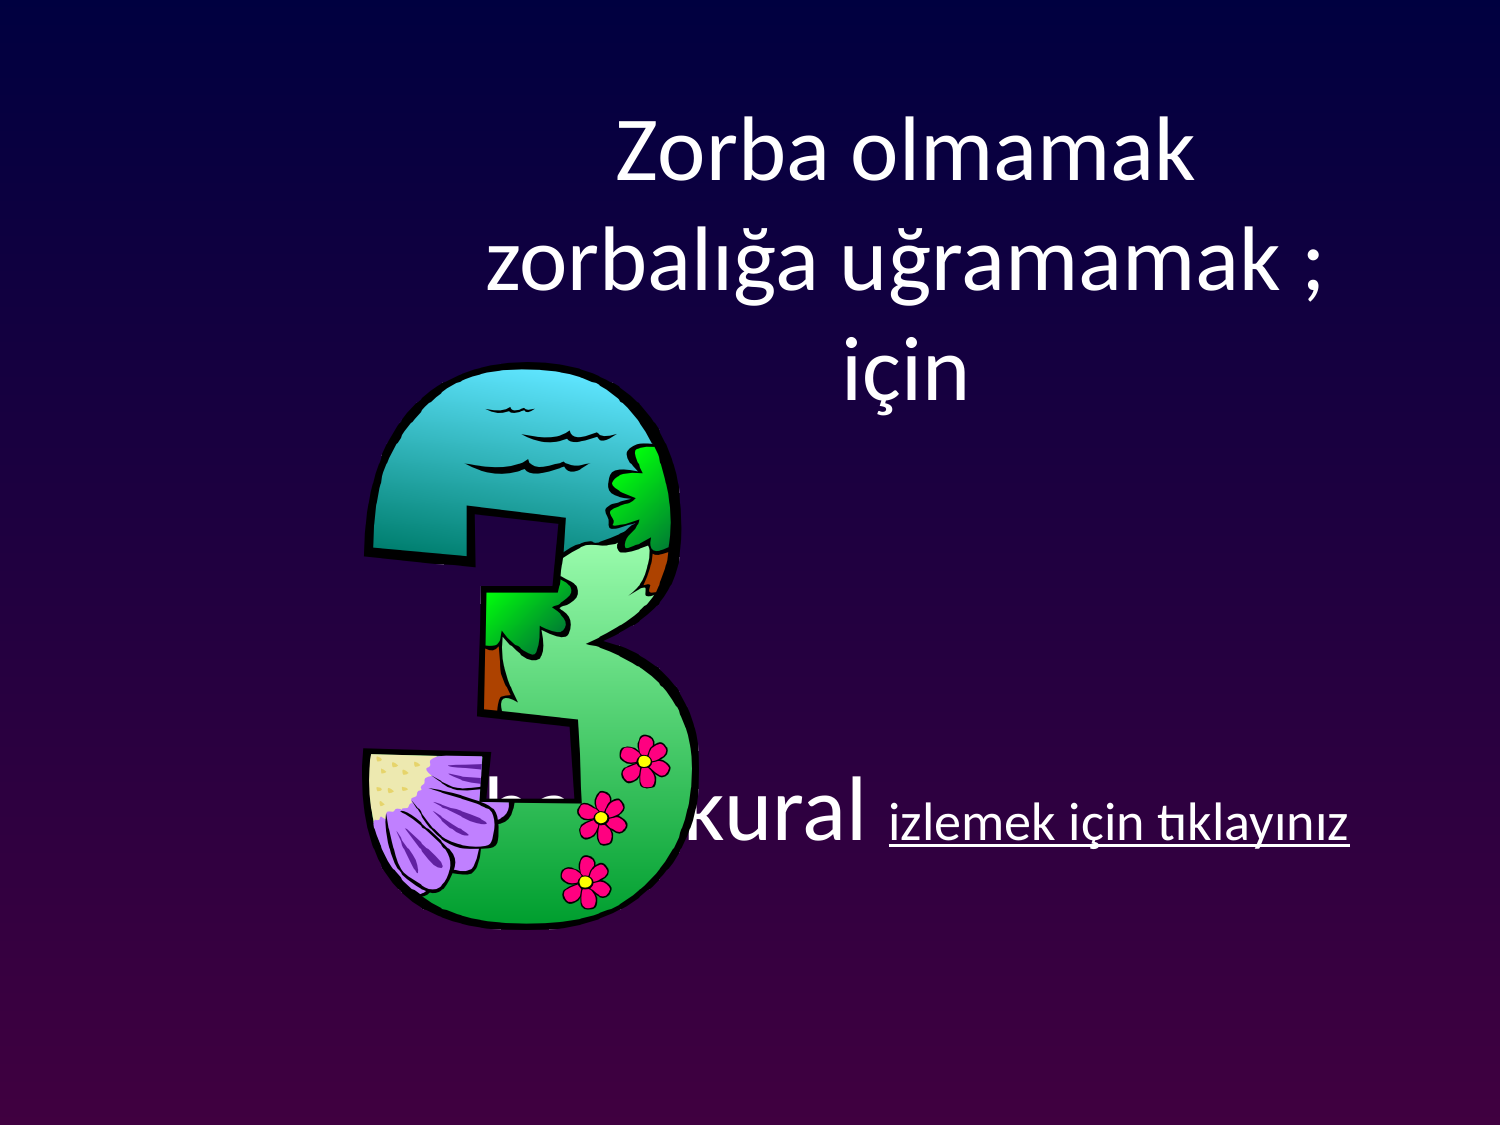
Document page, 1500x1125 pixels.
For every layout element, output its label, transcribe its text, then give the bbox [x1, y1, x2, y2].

picture [362, 362, 699, 930]
title Zorba olmamak zorbalığa uğramamak ; için basit kural izlemek için tıklayınız [387, 212, 1426, 956]
